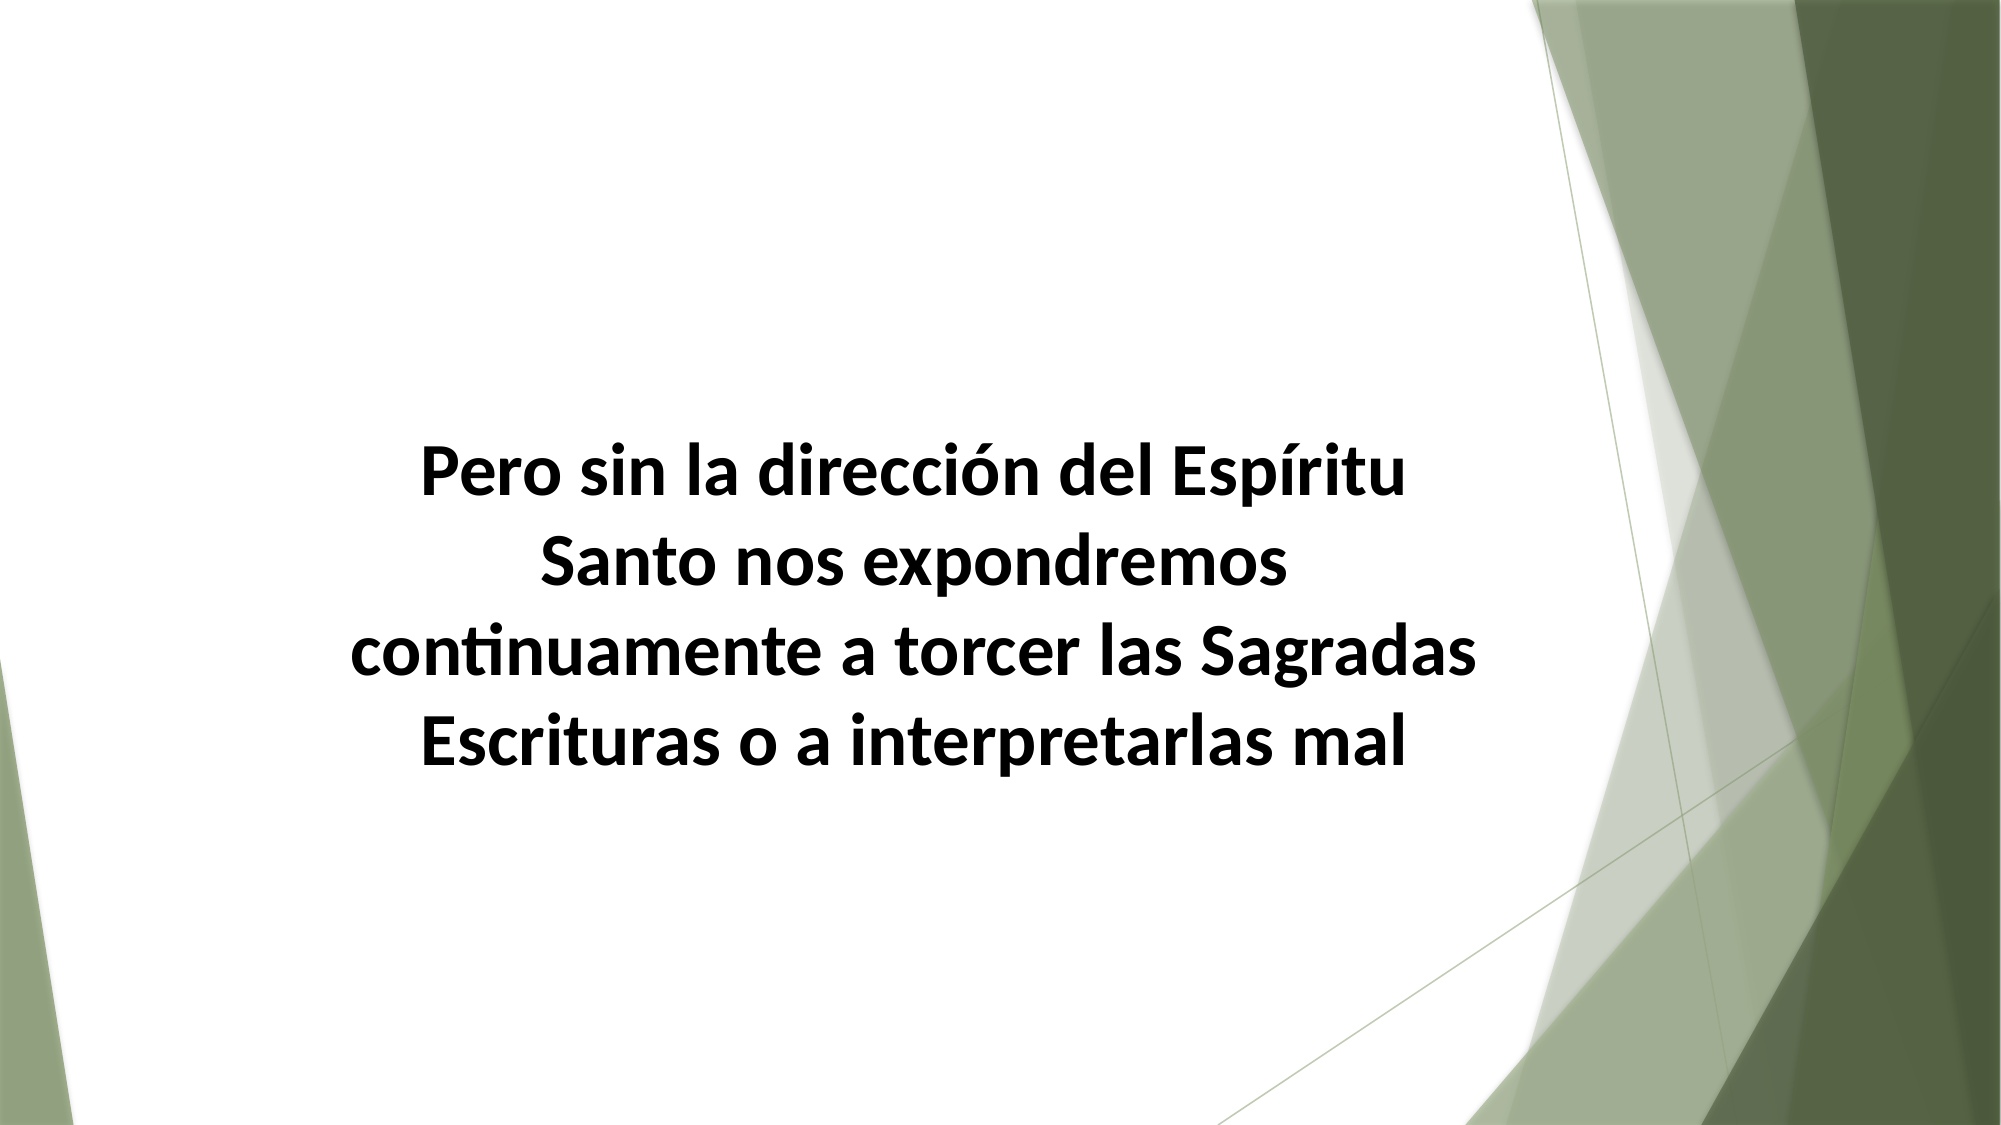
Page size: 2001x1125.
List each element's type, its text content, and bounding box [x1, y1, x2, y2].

text_box Pero sin la dirección del Espíritu Santo nos expondremos continuamente a torcer las Sagradas Escrituras o a interpretarlas mal [329, 412, 1500, 788]
